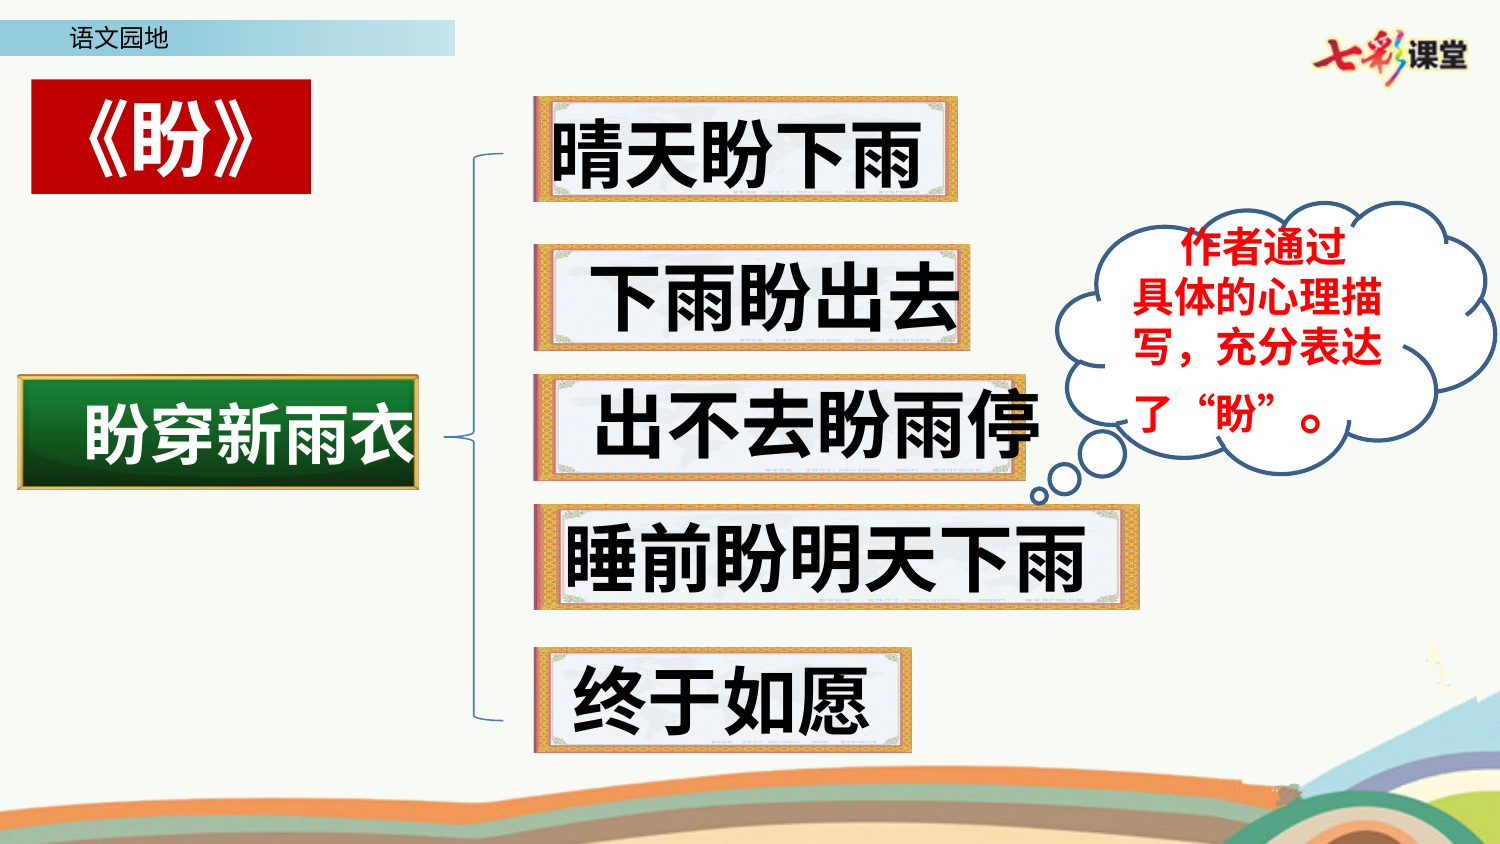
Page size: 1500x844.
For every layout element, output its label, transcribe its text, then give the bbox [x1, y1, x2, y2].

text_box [533, 503, 1152, 611]
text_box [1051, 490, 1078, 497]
picture [0, 572, 1500, 844]
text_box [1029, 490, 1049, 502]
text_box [533, 242, 1013, 351]
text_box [533, 646, 913, 754]
picture [1308, 14, 1477, 95]
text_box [532, 96, 959, 207]
text_box [472, 152, 504, 722]
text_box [17, 374, 469, 490]
text_box 《盼》 [31, 79, 311, 194]
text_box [532, 370, 1100, 481]
text_box 作者通过具体的心理描写，充分表达了“盼”。 [1054, 200, 1498, 479]
